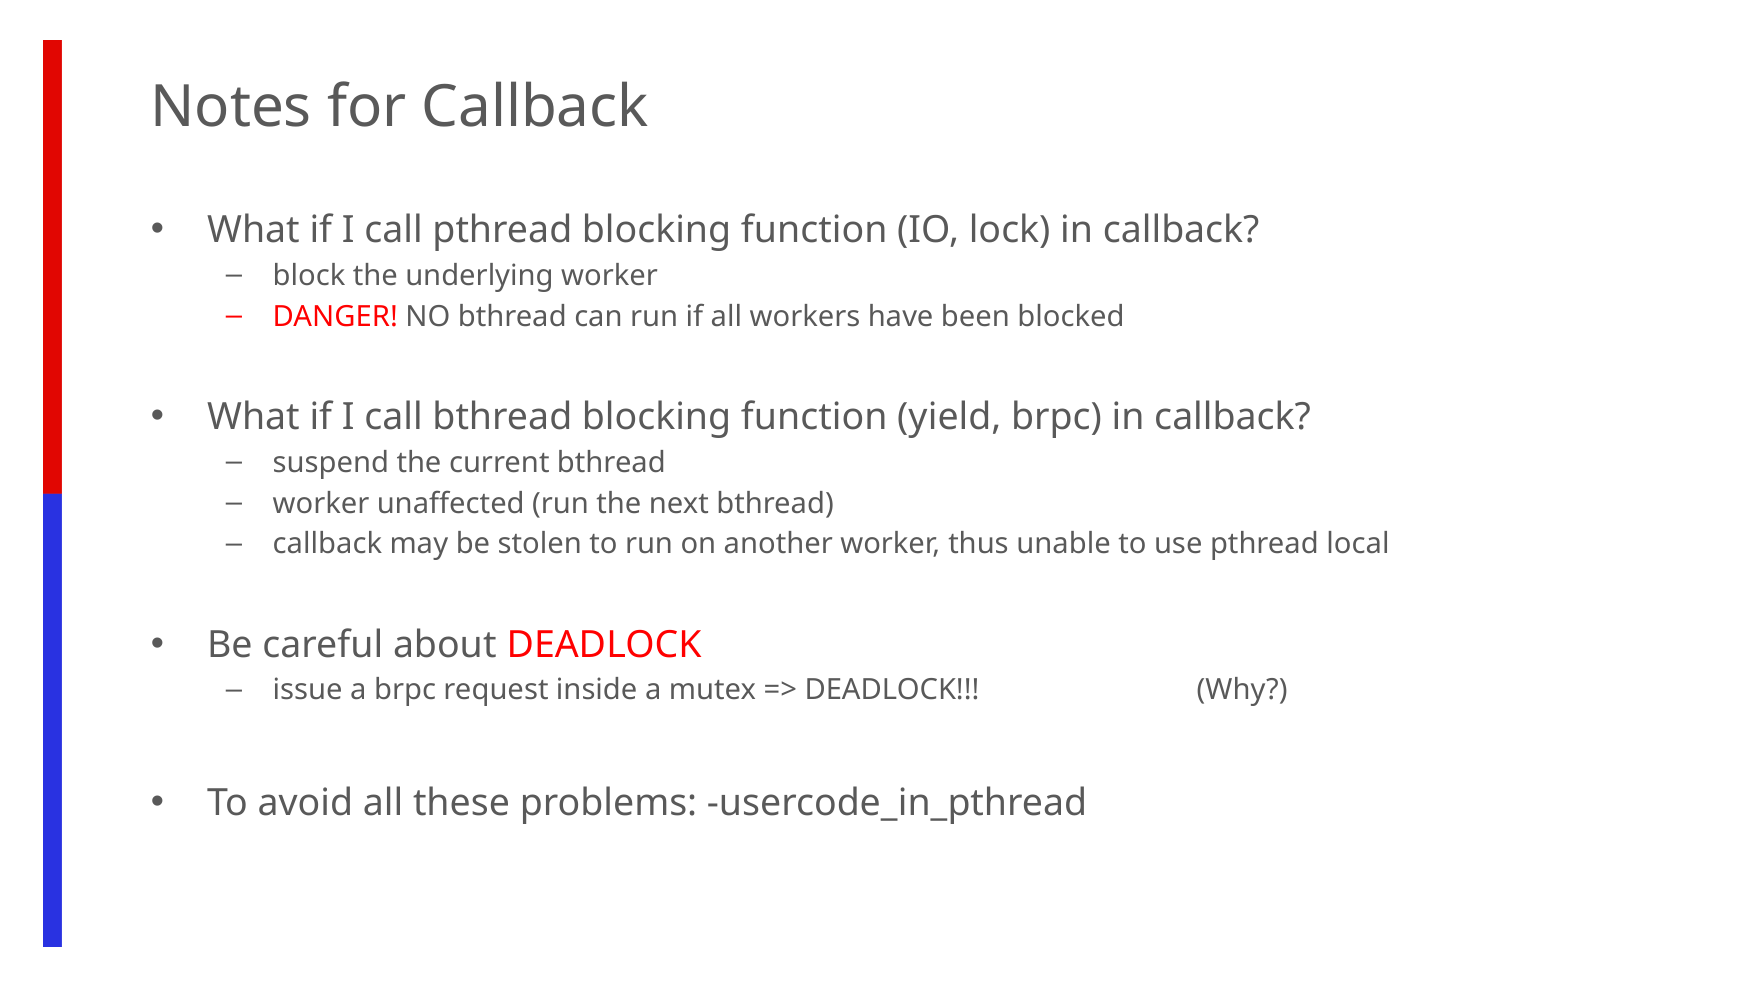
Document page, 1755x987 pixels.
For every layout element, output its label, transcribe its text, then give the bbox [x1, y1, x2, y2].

picture [43, 40, 62, 947]
list What if I call pthread blocking function (IO, lock) in callback? block the underlying worker DANGER! NO bthread can run if all workers have been blocked What if I call bthread blocking function (yield, brpc) in callback? suspend the current bthread worker unaffected (run the next bthread) callback may be stolen to run on another worker, thus unable to use pthread local Be careful about DEADLOCK issue a brpc request inside a mutex => DEADLOCK!!! (Why?) To avoid all these problems: -usercode_in_pthread [135, 197, 1574, 919]
text_box Notes for Callback [135, 60, 1657, 146]
